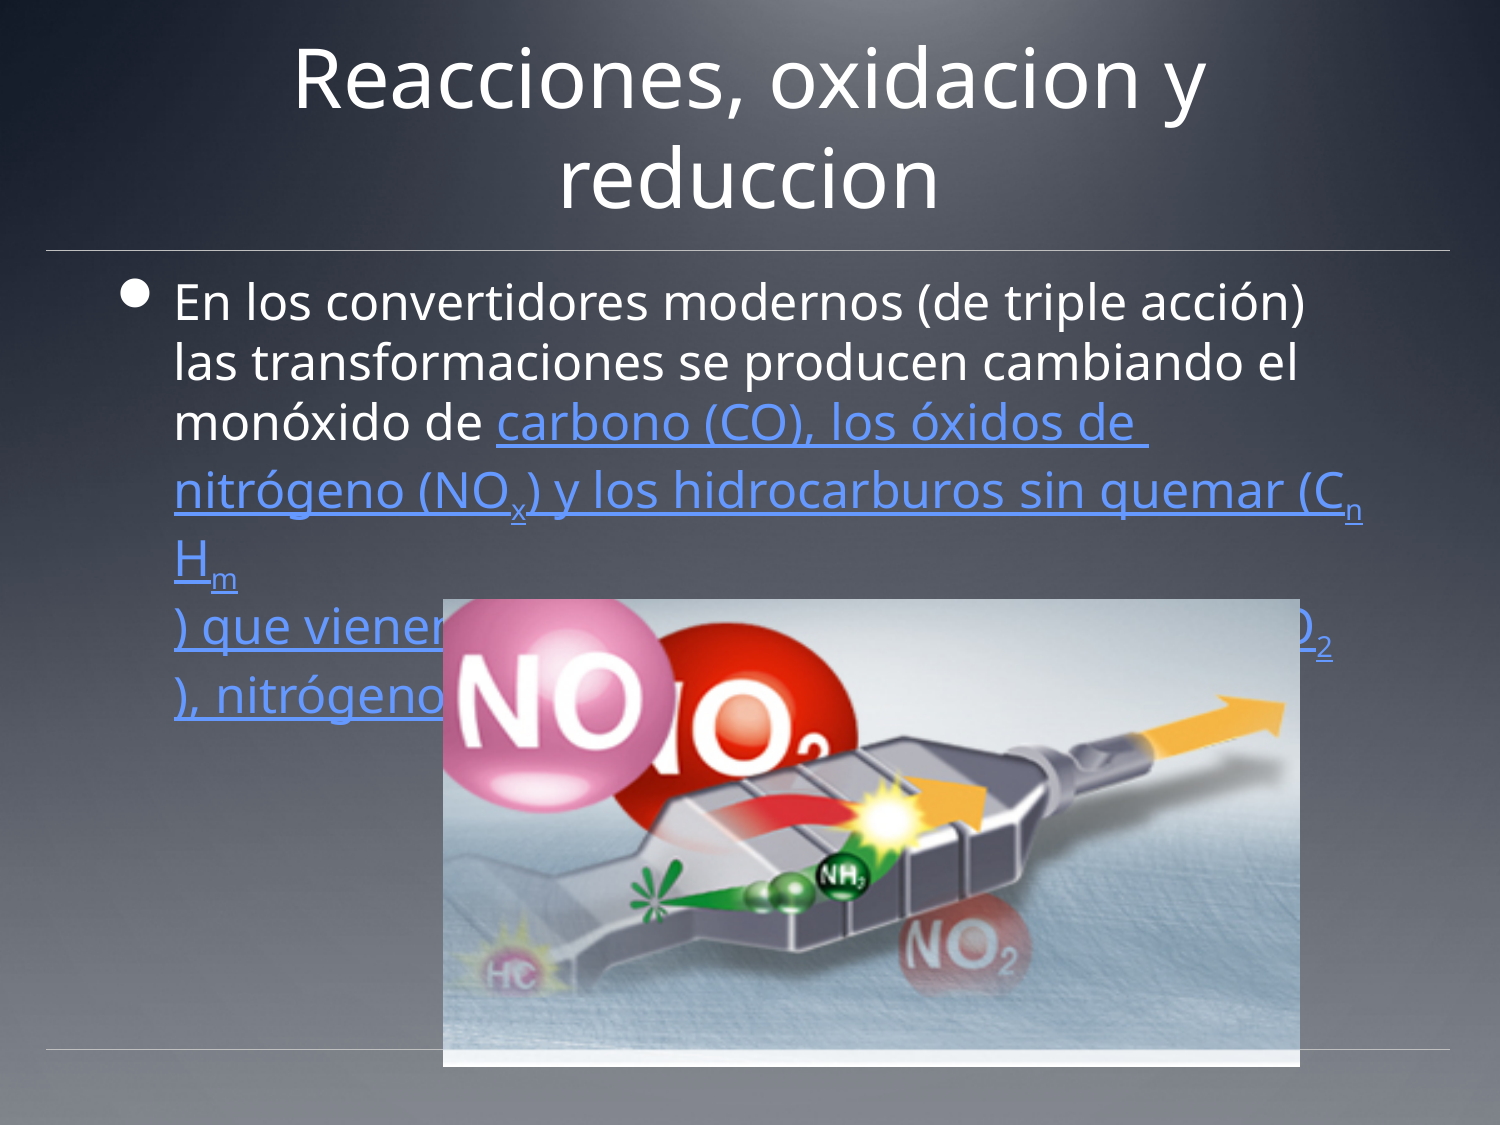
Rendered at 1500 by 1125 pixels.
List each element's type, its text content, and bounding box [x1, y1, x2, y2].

list En los convertidores modernos (de triple acción) las transformaciones se producen cambiando el monóxido de carbono (CO), los óxidos de nitrógeno (NOx) y los hidrocarburos sin quemar (CnHm) que vienen del motor, a dióxido de carbono (CO2), nitrógeno molecular (N2) y agua (H2O). [101, 262, 1394, 1024]
picture [441, 597, 1302, 1069]
title Reacciones, oxidacion y reduccion [105, 17, 1394, 233]
